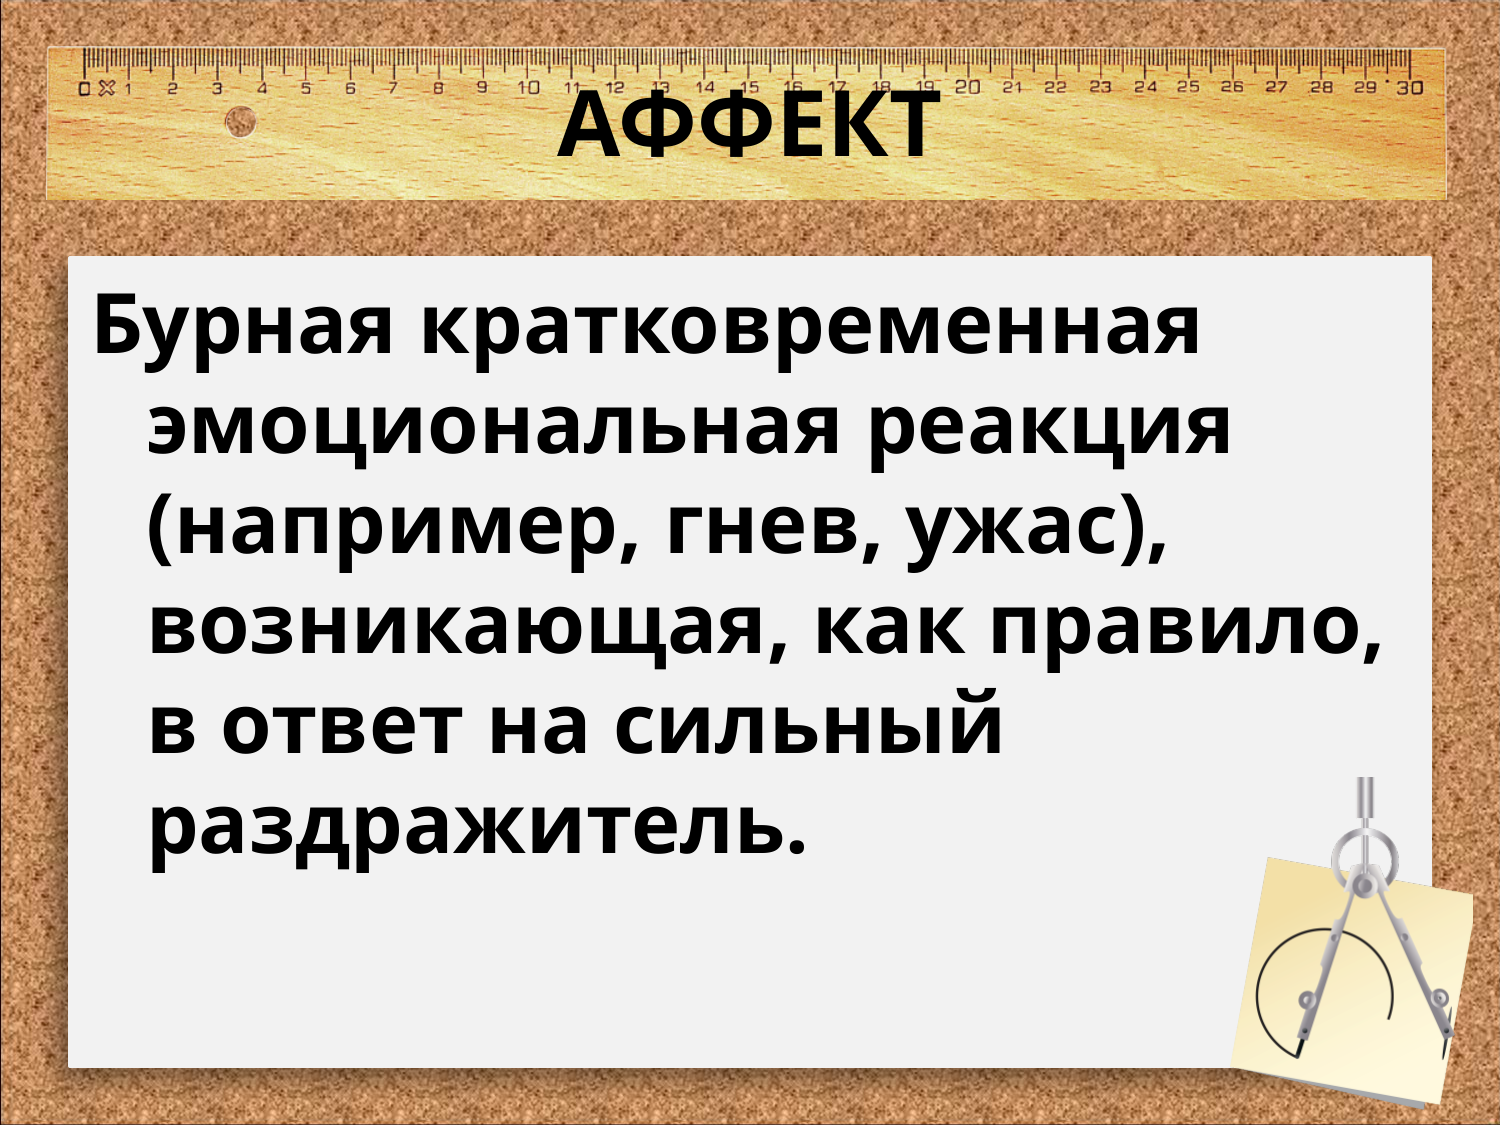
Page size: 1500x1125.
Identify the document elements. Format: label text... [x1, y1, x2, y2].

list Бурная кратковременная эмоциональная реакция (например, гнев, ужас), возникающая, как правило, в ответ на сильный раздражитель. [74, 262, 1426, 1006]
picture [0, 0, 1500, 1125]
title АФФЕКТ [74, 116, 1426, 233]
